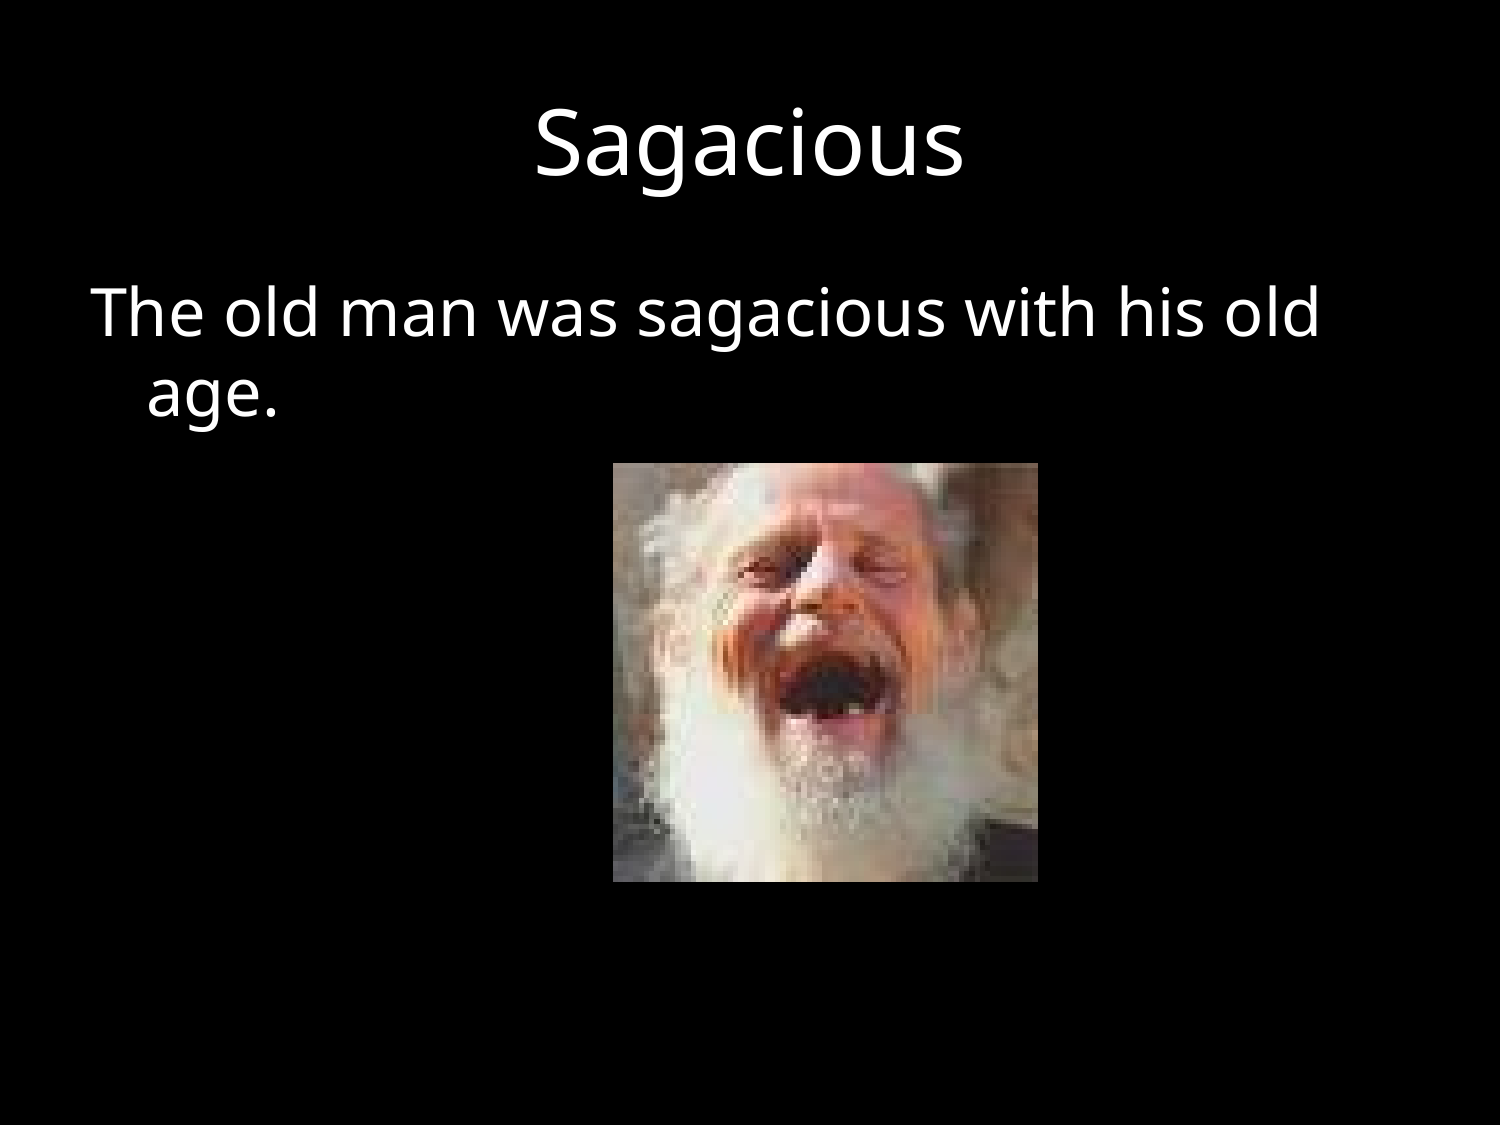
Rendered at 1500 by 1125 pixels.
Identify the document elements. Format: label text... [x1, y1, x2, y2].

list The old man was sagacious with his old age. [75, 262, 1425, 1005]
title Sagacious [75, 45, 1425, 233]
picture [613, 462, 1038, 882]
